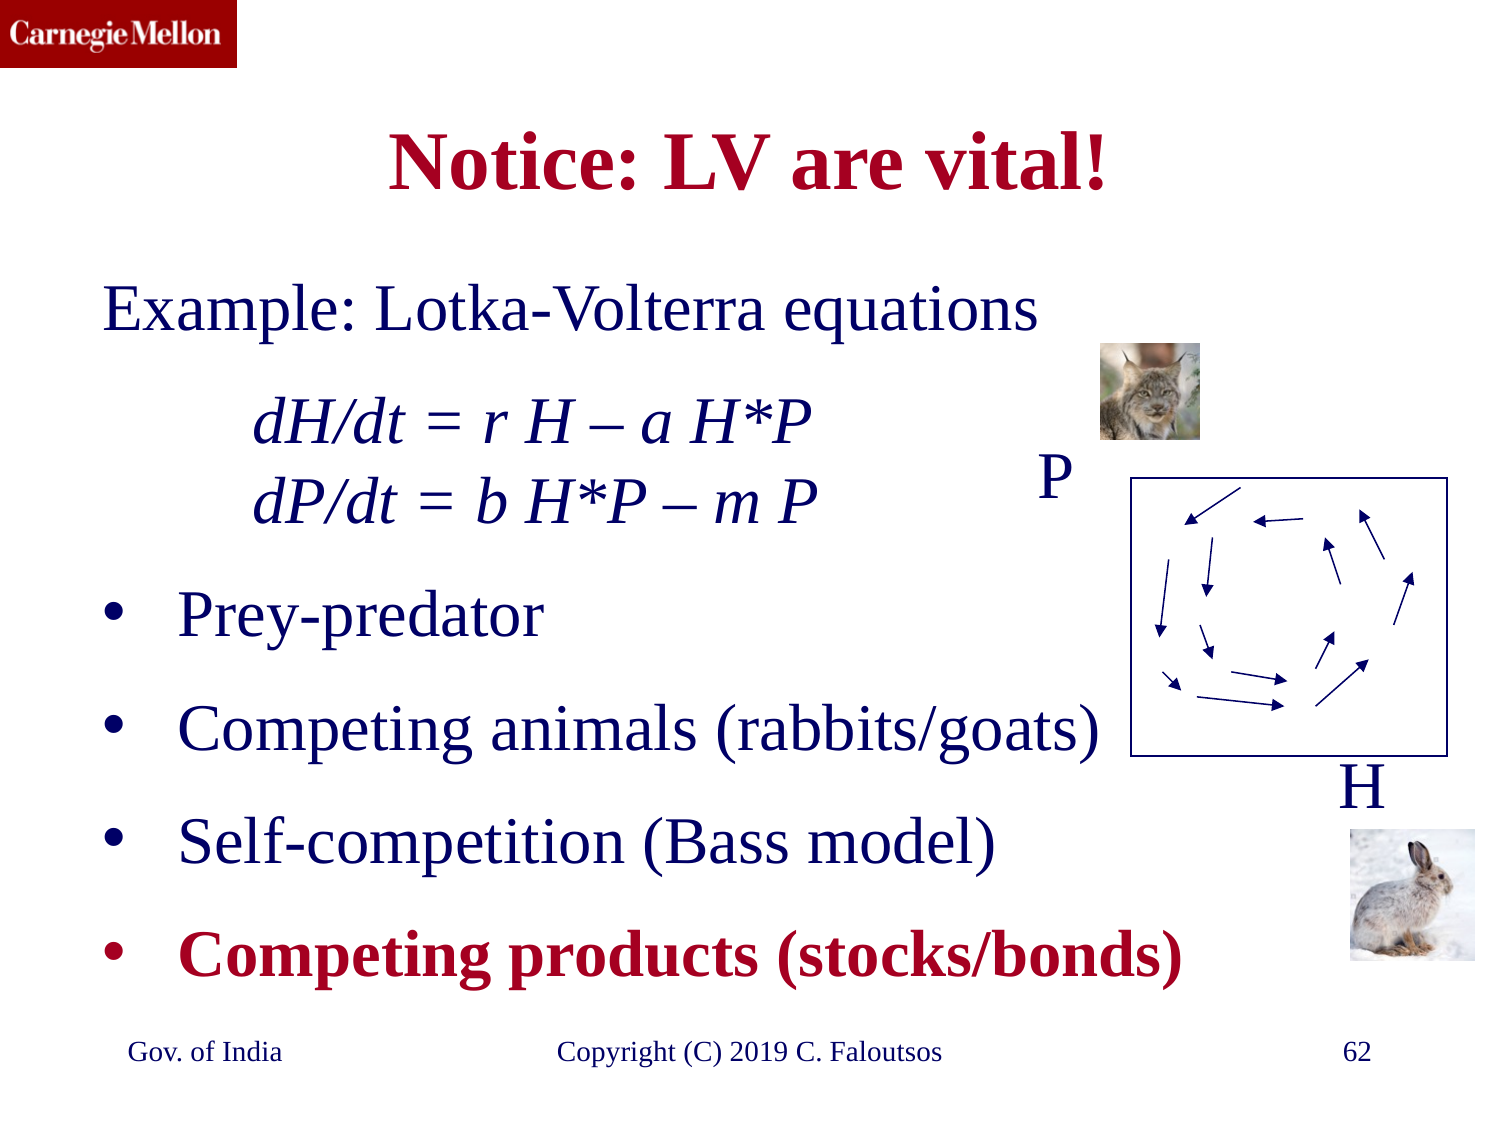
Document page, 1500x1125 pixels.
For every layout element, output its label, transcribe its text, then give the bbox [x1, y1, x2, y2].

text_box Example: Lotka-Volterra equations dH/dt = r H – a H*P dP/dt = b H*P – m P Prey-predator Competing animals (rabbits/goats) Self-competition (Bass model) Competing products (stocks/bonds) [87, 256, 1400, 998]
picture [1350, 829, 1475, 961]
title Notice: LV are vital! [112, 99, 1388, 213]
slide_number Gov. of India [112, 1024, 426, 1101]
picture [0, 0, 237, 68]
picture [1100, 342, 1201, 440]
slide_number 62 [1074, 1024, 1388, 1101]
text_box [1022, 424, 1448, 830]
footer Copyright (C) 2019 C. Faloutsos [512, 1024, 988, 1101]
